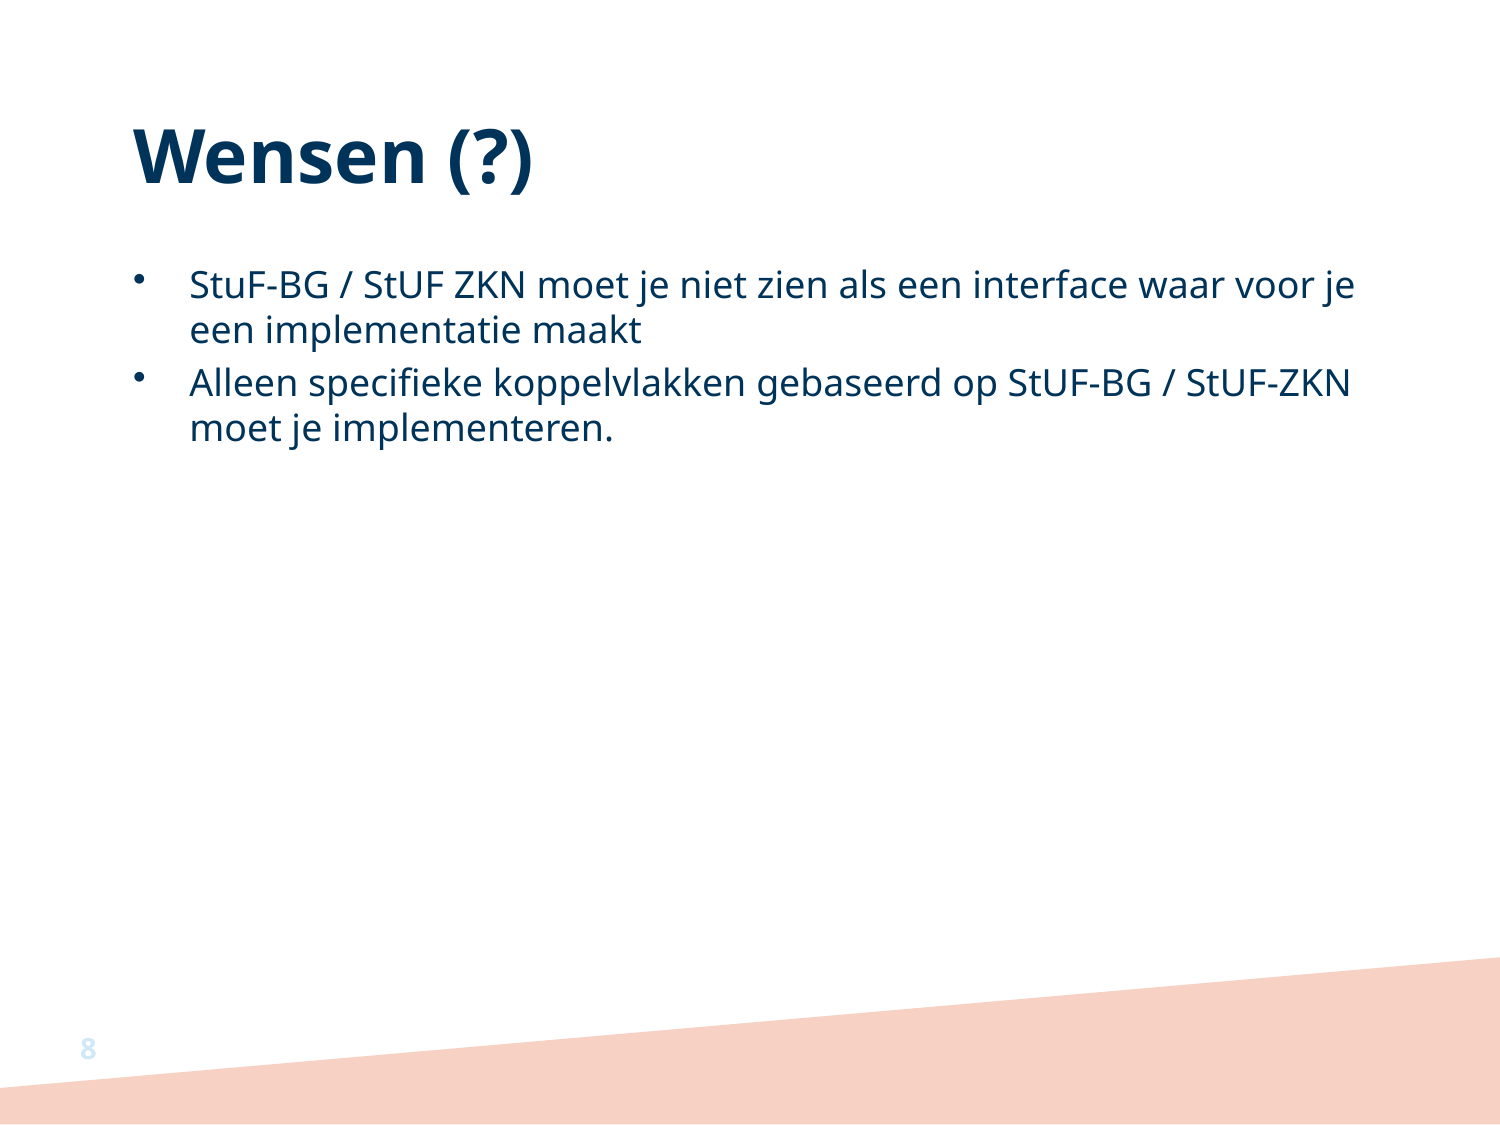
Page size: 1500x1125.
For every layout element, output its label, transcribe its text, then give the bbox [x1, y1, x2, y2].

list StuF-BG / StUF ZKN moet je niet zien als een interface waar voor je een implementatie maakt Alleen specifieke koppelvlakken gebaseerd op StUF-BG / StUF-ZKN moet je implementeren. [118, 253, 1382, 975]
title Wensen (?) [118, 88, 1382, 219]
slide_number 8 [64, 1023, 172, 1071]
